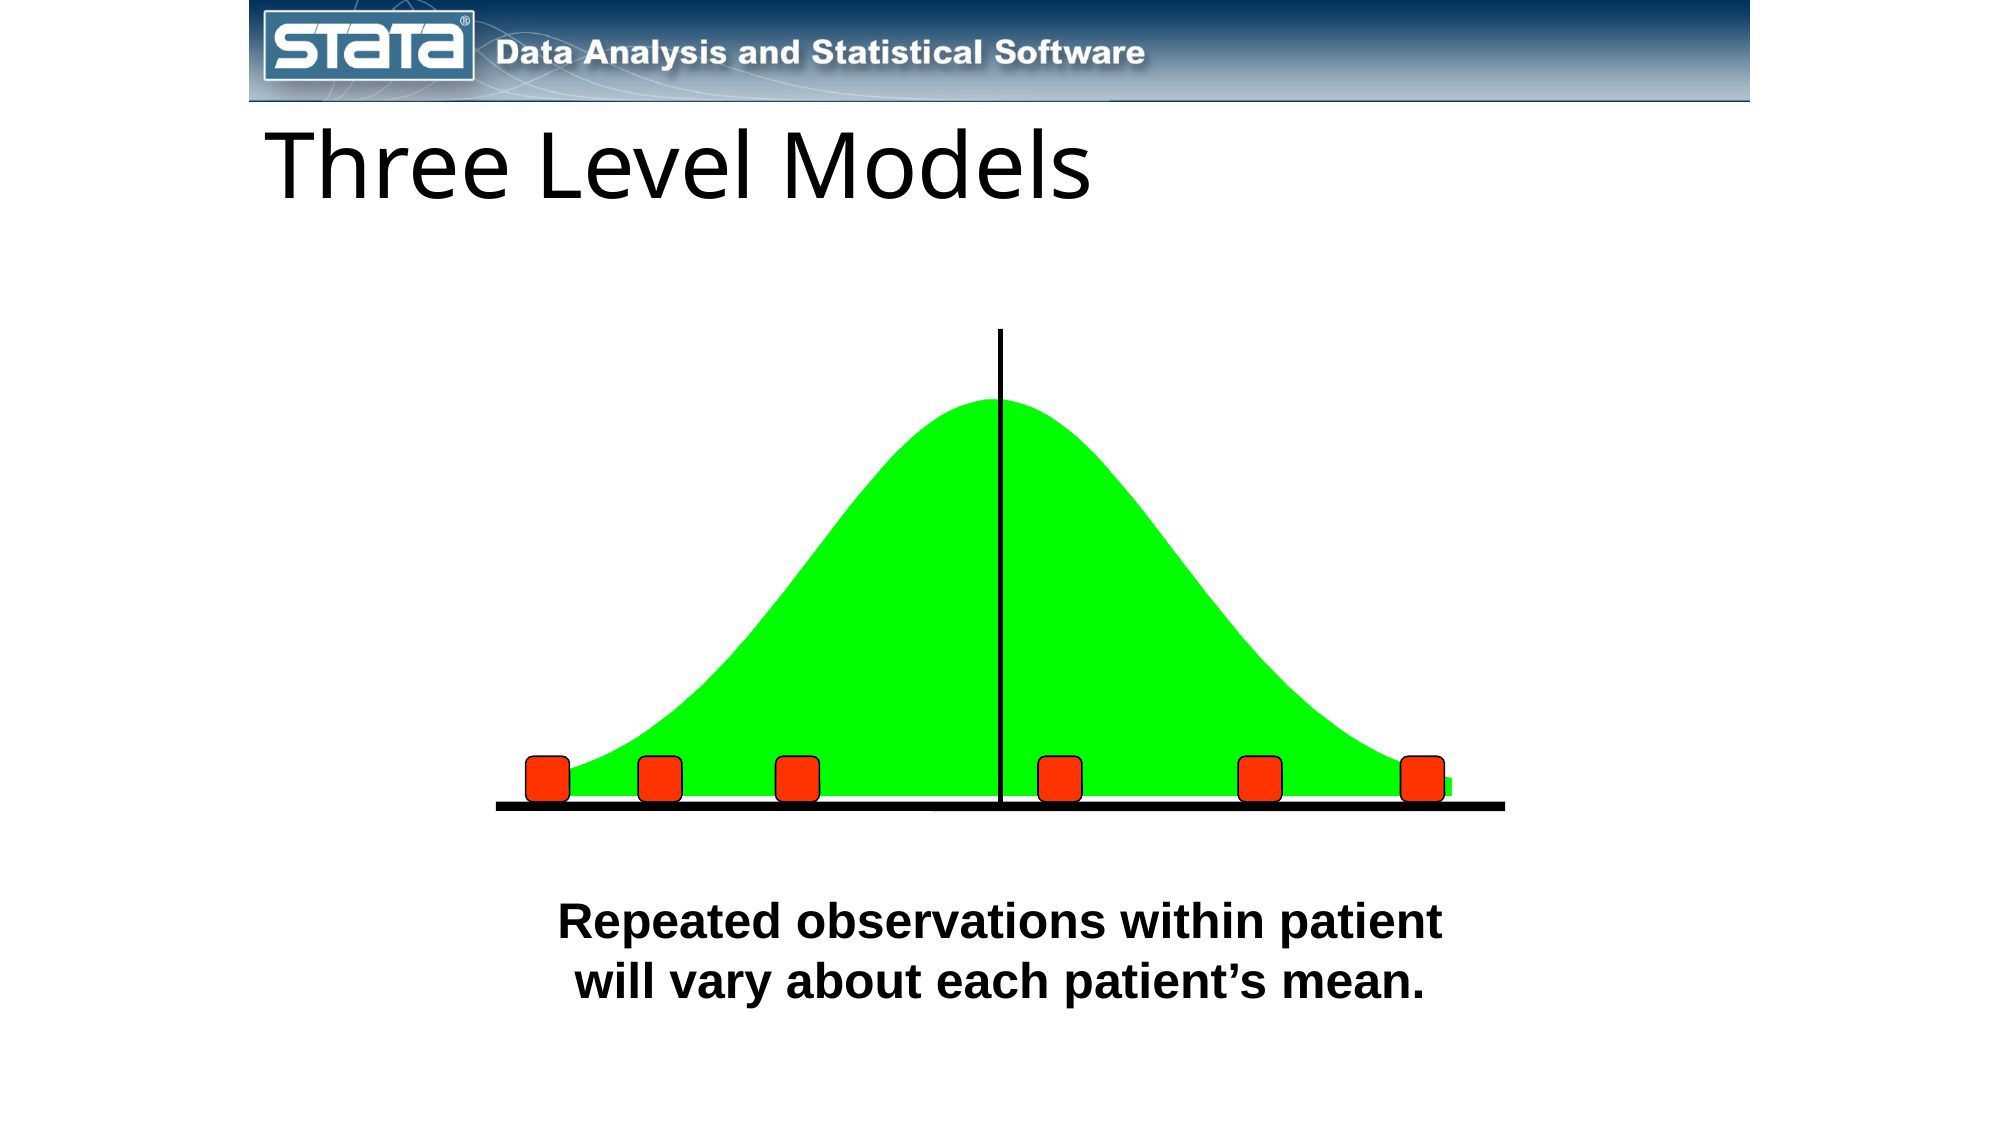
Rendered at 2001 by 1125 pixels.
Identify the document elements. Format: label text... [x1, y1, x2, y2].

picture [249, 0, 1750, 102]
text_box Repeated observations within patient will vary about each patient’s mean. [500, 881, 1501, 1016]
title Three Level Models [249, 102, 1750, 238]
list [524, 337, 1465, 808]
